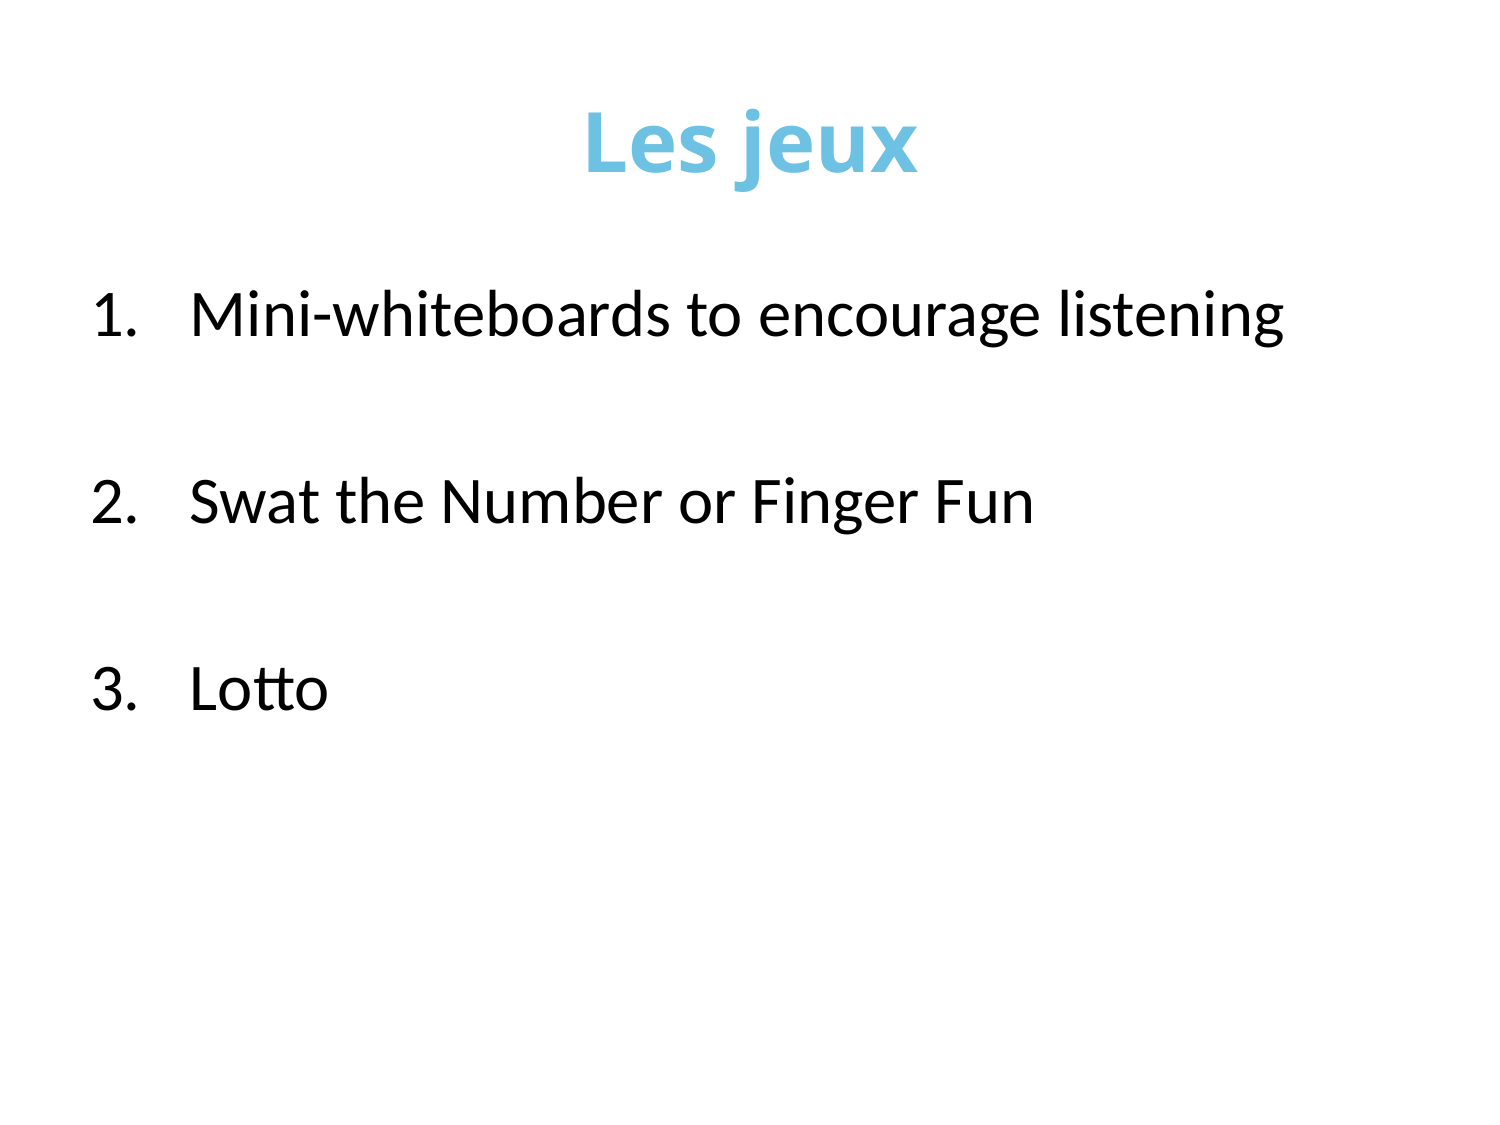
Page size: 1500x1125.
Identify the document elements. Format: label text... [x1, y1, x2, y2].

title Les jeux [74, 44, 1426, 233]
list Mini-whiteboards to encourage listening Swat the Number or Finger Fun Lotto [74, 262, 1426, 1006]
